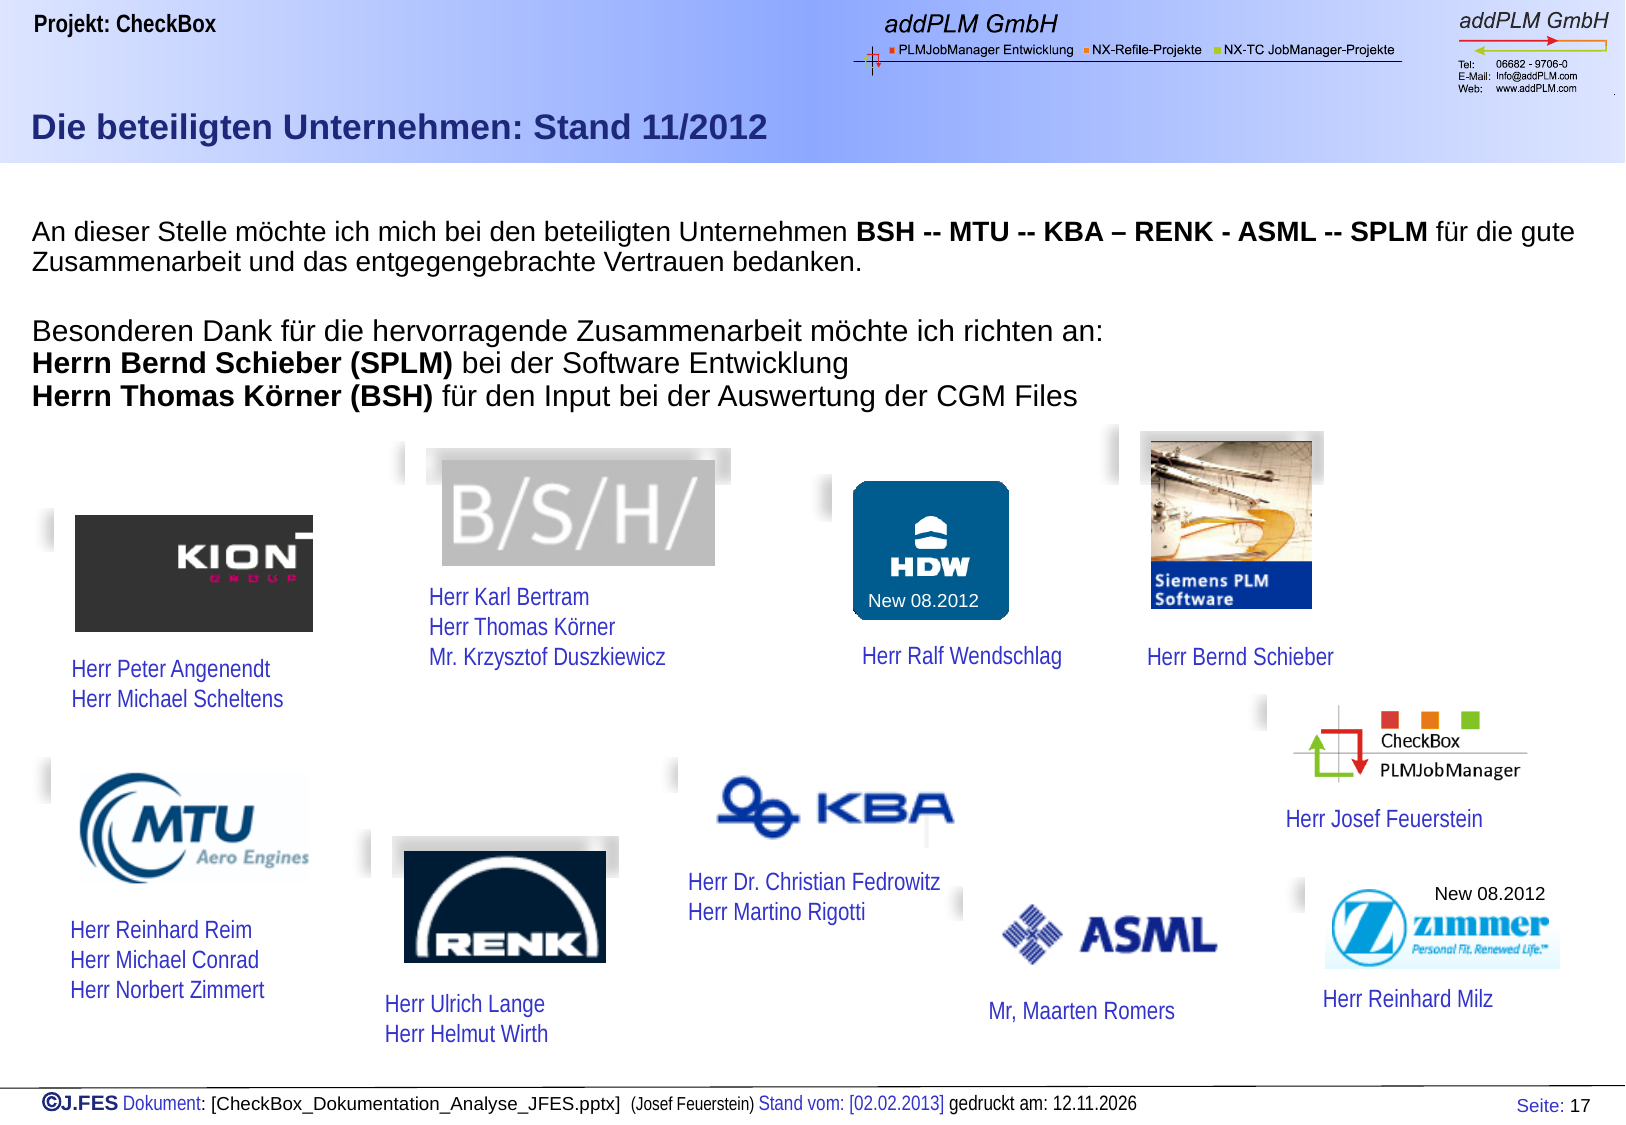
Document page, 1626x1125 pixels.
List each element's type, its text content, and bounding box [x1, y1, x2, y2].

picture [698, 763, 963, 849]
text_box Herr Ralf Wendschlag [847, 632, 1078, 677]
picture [1287, 701, 1532, 789]
picture [983, 892, 1234, 977]
picture [852, 480, 1010, 621]
text_box Herr Reinhard Milz [1308, 975, 1515, 1021]
text_box Herr Reinhard Reim Herr Michael Conrad Herr Norbert Zimmert [55, 906, 281, 1012]
picture [74, 514, 313, 632]
list An dieser Stelle möchte ich mich bei den beteiligten Unternehmen BSH -- MTU -- KBA – RENK - ASML -- SPLM für die gute Zusammenarbeit und das entgegengebrachte Vertrauen bedanken. Besonderen Dank für die hervorragende Zusammenarbeit möchte ich richten an: Herrn Bernd Schieber (SPLM) bei der Software Entwicklung Herrn Thomas Körner (BSH) für den Input bei der Auswertung der CGM Files [17, 170, 1602, 422]
text_box Herr Ulrich Lange Herr Helmut Wirth [370, 980, 579, 1056]
picture [425, 447, 732, 569]
title Die beteiligten Unternehmen: Stand 11/2012 [30, 73, 1600, 148]
text_box Mr, Maarten Romers [973, 997, 1191, 1032]
picture [71, 763, 315, 896]
text_box Herr Karl Bertram Herr Thomas Körner Mr. Krzysztof Duszkiewicz [414, 573, 682, 678]
text_box Herr Bernd Schieber [1132, 633, 1350, 678]
picture [1325, 883, 1560, 970]
text_box Herr Peter Angenendt Herr Michael Scheltens [56, 645, 300, 721]
text_box Herr Dr. Christian Fedrowitz Herr Martino Rigotti [673, 858, 957, 933]
picture [1139, 430, 1324, 624]
picture [391, 835, 619, 976]
text_box New 08.2012 [1419, 874, 1567, 912]
text_box Herr Josef Feuerstein [1271, 794, 1499, 840]
